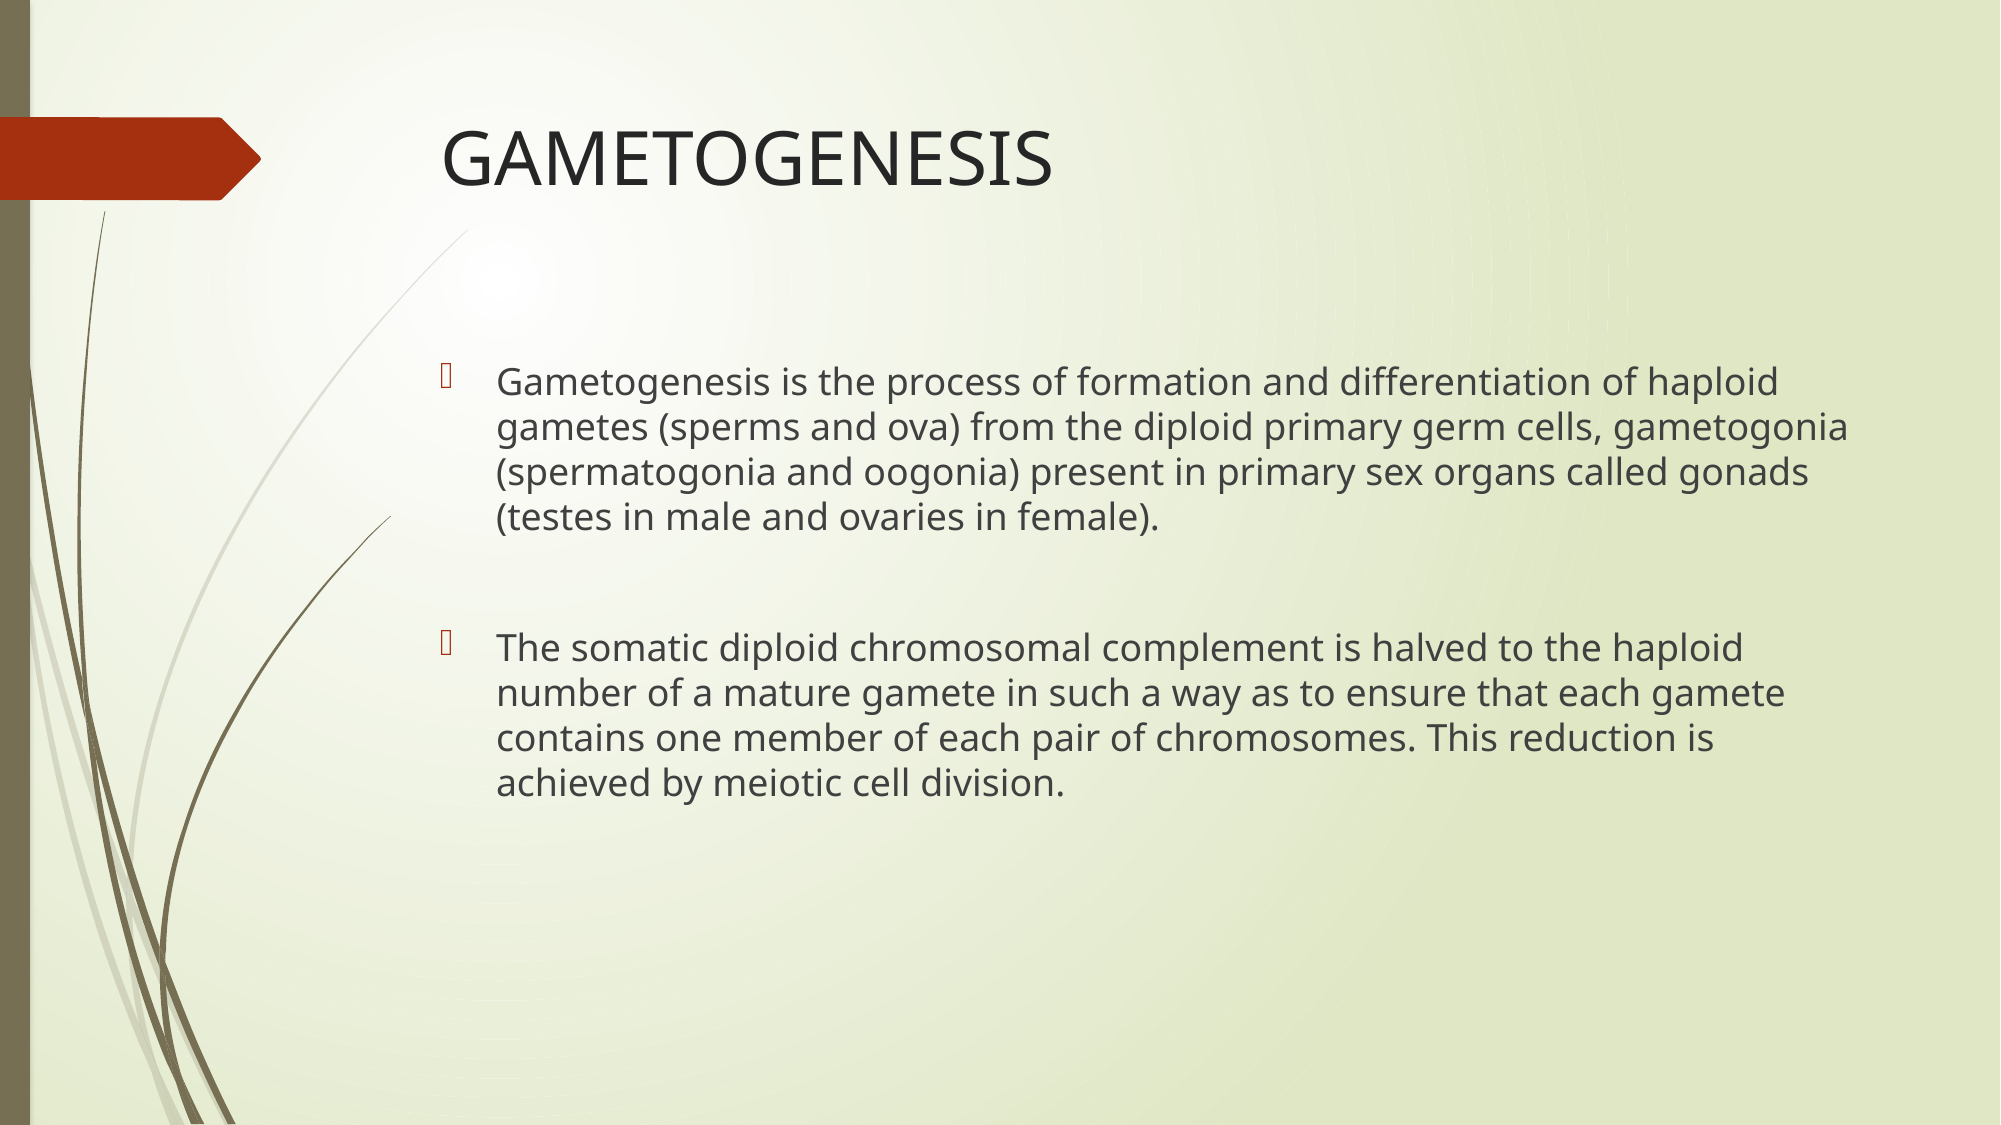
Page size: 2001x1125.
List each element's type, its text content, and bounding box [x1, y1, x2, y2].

title GAMETOGENESIS [425, 102, 1888, 313]
list Gametogenesis is the process of formation and differentiation of haploid gametes (sperms and ova) from the diploid primary germ cells, gametogonia (spermatogonia and oogonia) present in primary sex organs called gonads (testes in male and ovaries in female). The somatic diploid chromosomal complement is halved to the haploid number of a mature gamete in such a way as to ensure that each gamete contains one member of each pair of chromosomes. This reduction is achieved by meiotic cell division. [424, 350, 1888, 970]
